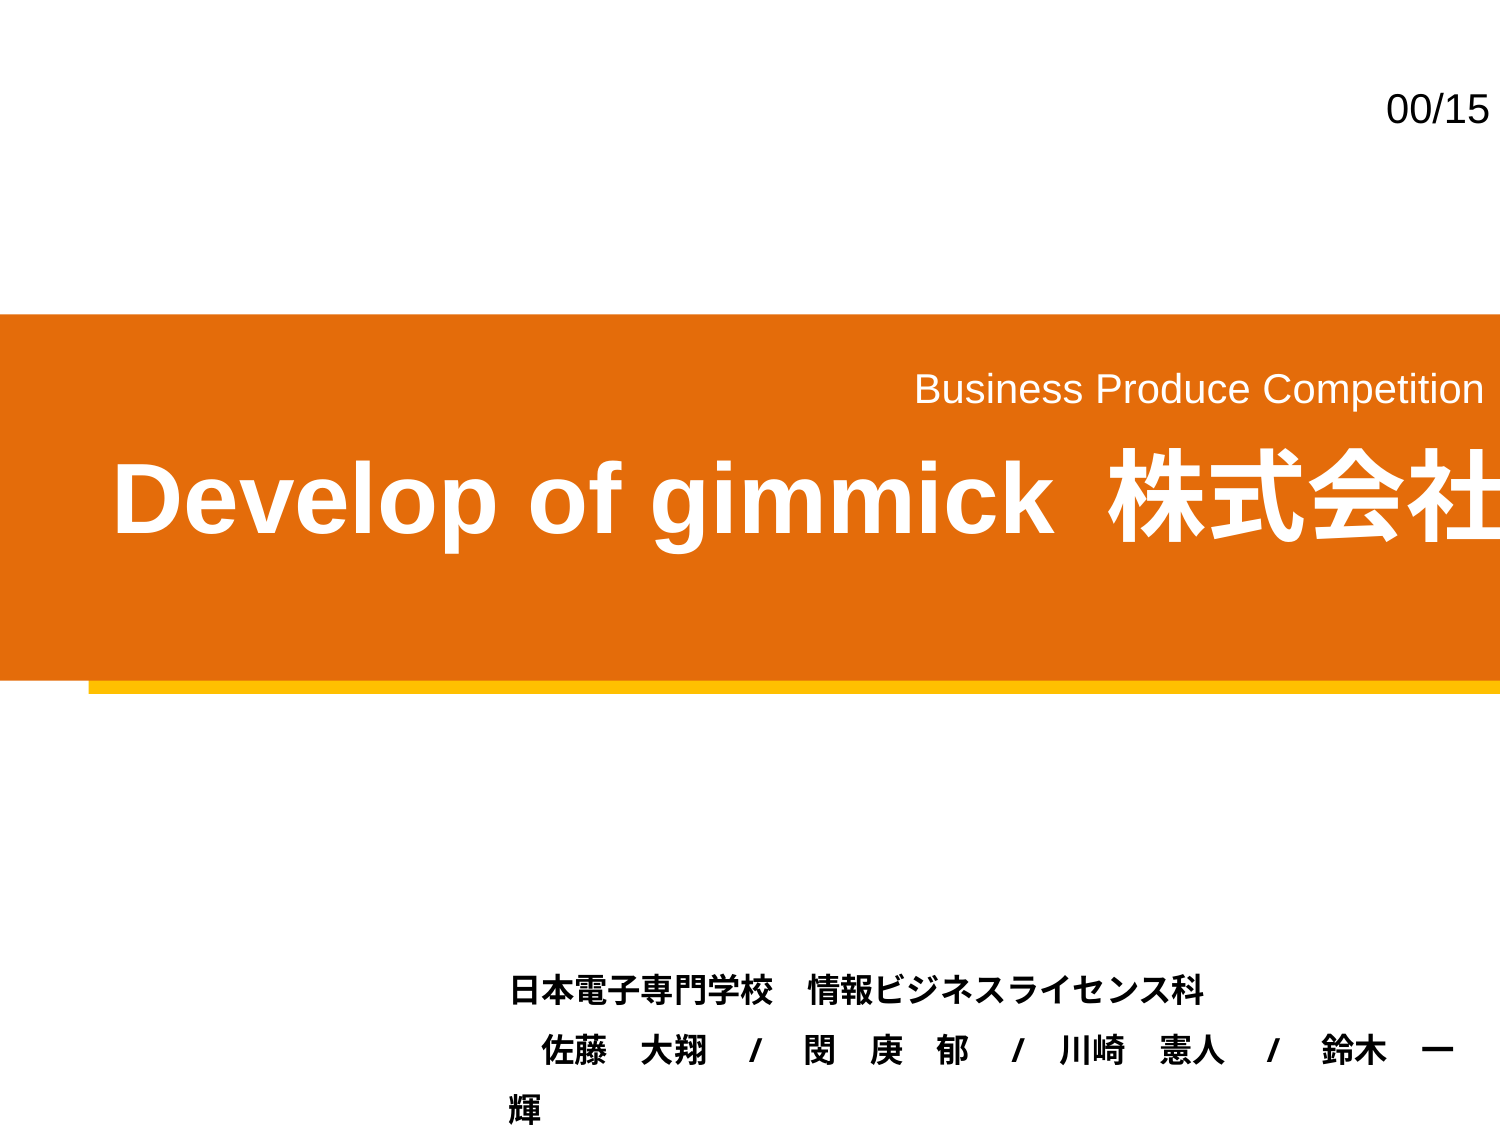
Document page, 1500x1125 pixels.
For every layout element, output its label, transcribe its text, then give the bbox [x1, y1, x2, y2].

text_box [0, 313, 1500, 682]
text_box Develop of gimmick 株式会社 [96, 426, 1500, 561]
text_box Business Produce Competition [821, 354, 1500, 420]
text_box [87, 682, 1500, 695]
text_box 日本電子専門学校 情報ビジネスライセンス科 佐藤 大翔 / 閔 庚 郁 / 川崎 憲人 / 鈴木 一輝 [493, 941, 1500, 1125]
text_box 00/15 [1371, 74, 1500, 140]
